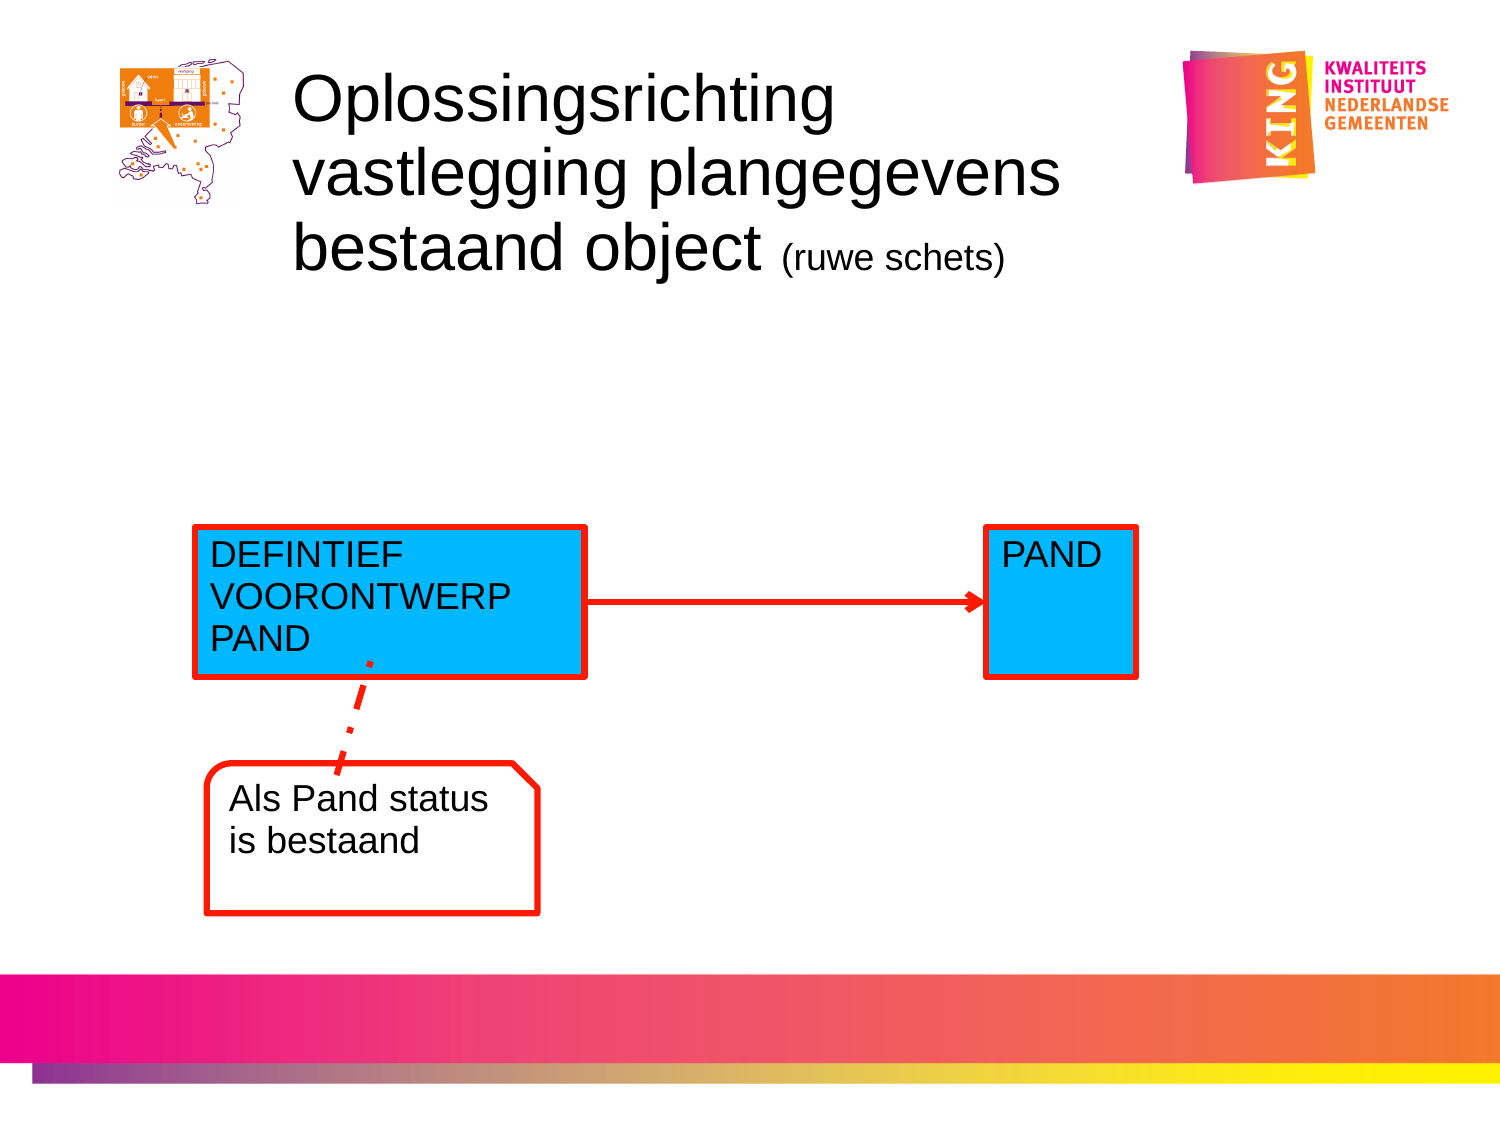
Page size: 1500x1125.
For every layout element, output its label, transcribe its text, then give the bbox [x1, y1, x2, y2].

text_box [336, 656, 373, 776]
picture [0, 0, 1500, 1125]
text_box DEFINTIEF VOORONTWERP PAND [194, 527, 585, 677]
text_box PAND [986, 527, 1137, 677]
text_box Oplossingsrichting vastlegging plangegevens bestaand object (ruwe schets) [277, 54, 1500, 350]
text_box Als Pand status is bestaand [206, 763, 538, 914]
